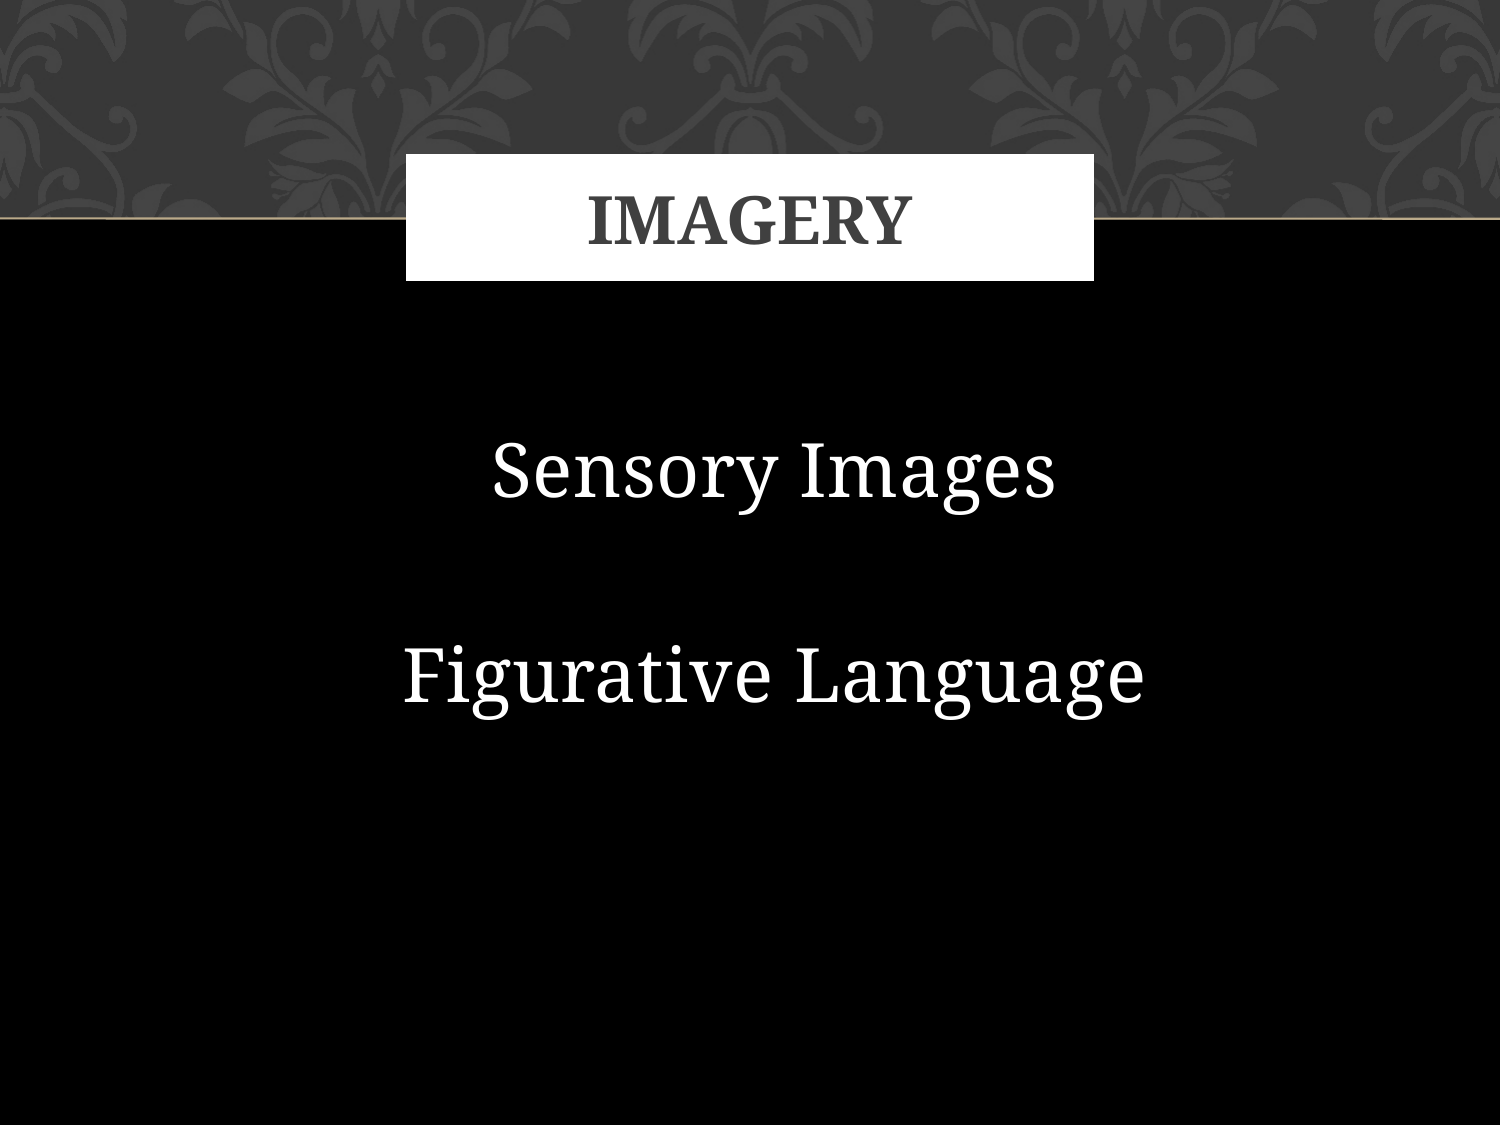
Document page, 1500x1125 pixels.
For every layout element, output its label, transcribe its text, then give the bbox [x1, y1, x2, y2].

title IMAGERY [406, 154, 1094, 281]
list Sensory Images Figurative Language [99, 312, 1450, 981]
